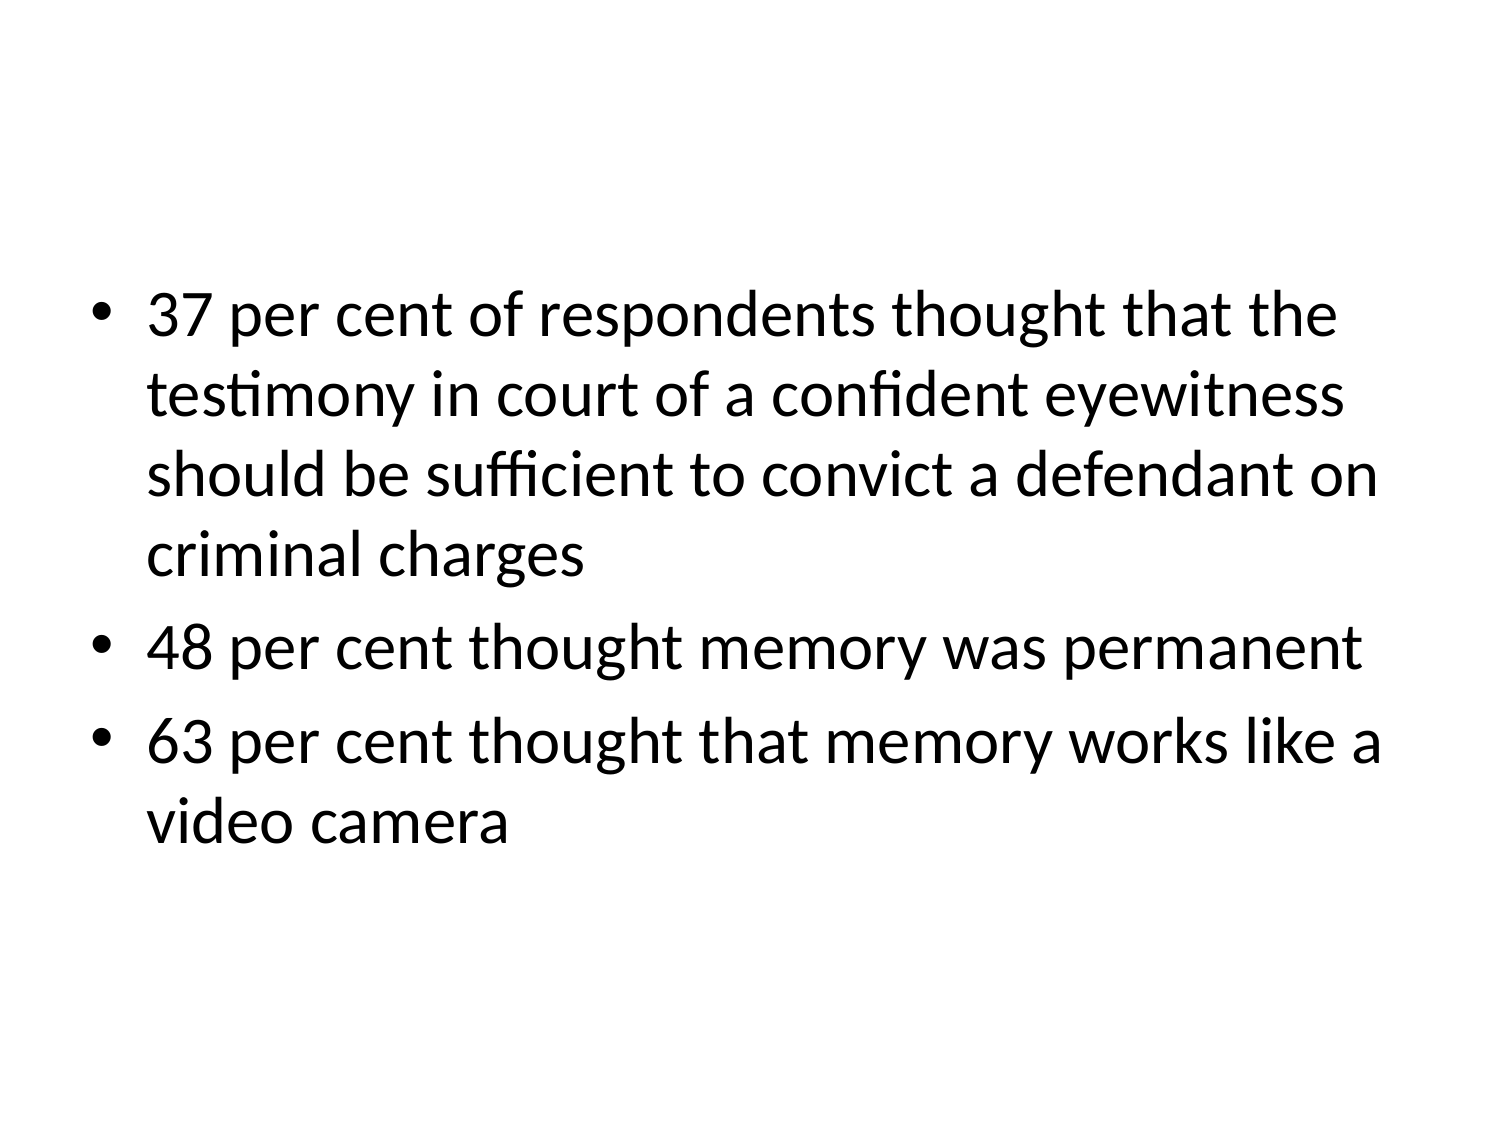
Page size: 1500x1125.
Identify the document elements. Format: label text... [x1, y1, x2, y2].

list 37 per cent of respondents thought that the testimony in court of a confident eyewitness should be sufficient to convict a defendant on criminal charges 48 per cent thought memory was permanent 63 per cent thought that memory works like a video camera [75, 262, 1425, 1005]
